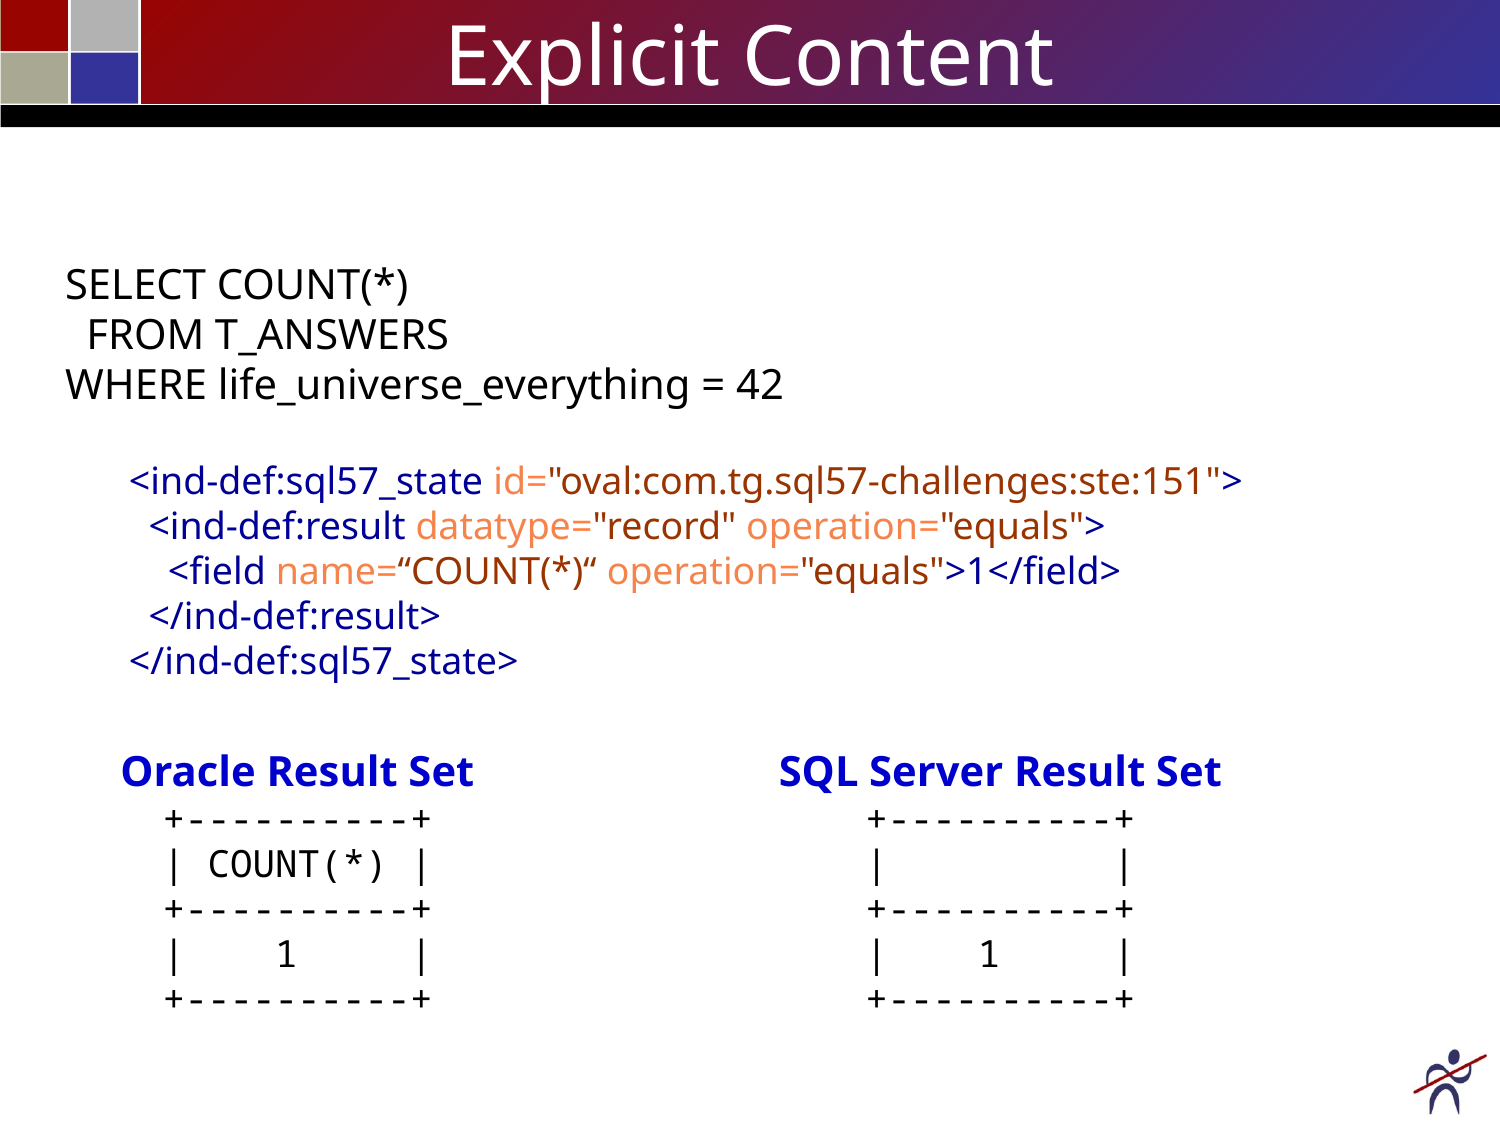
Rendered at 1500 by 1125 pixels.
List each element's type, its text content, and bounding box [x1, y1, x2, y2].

picture [1412, 1049, 1488, 1115]
title Explicit Content [146, 0, 1354, 104]
text_box <ind-def:sql57_state id="oval:com.tg.sql57-challenges:ste:151"> <ind-def:result datatype="record" operation="equals"> <field name=“COUNT(*)“ operation="equals">1</field> </ind-def:result> </ind-def:sql57_state> [75, 449, 1321, 690]
text_box Oracle Result Set +----------+ | COUNT(*) | +----------+ | 1 | +----------+ [105, 737, 490, 1028]
text_box SQL Server Result Set +----------+ | | +----------+ | 1 | +----------+ [763, 737, 1238, 1028]
text_box SELECT COUNT(*) FROM T_ANSWERS WHERE life_universe_everything = 42 [50, 249, 1438, 415]
